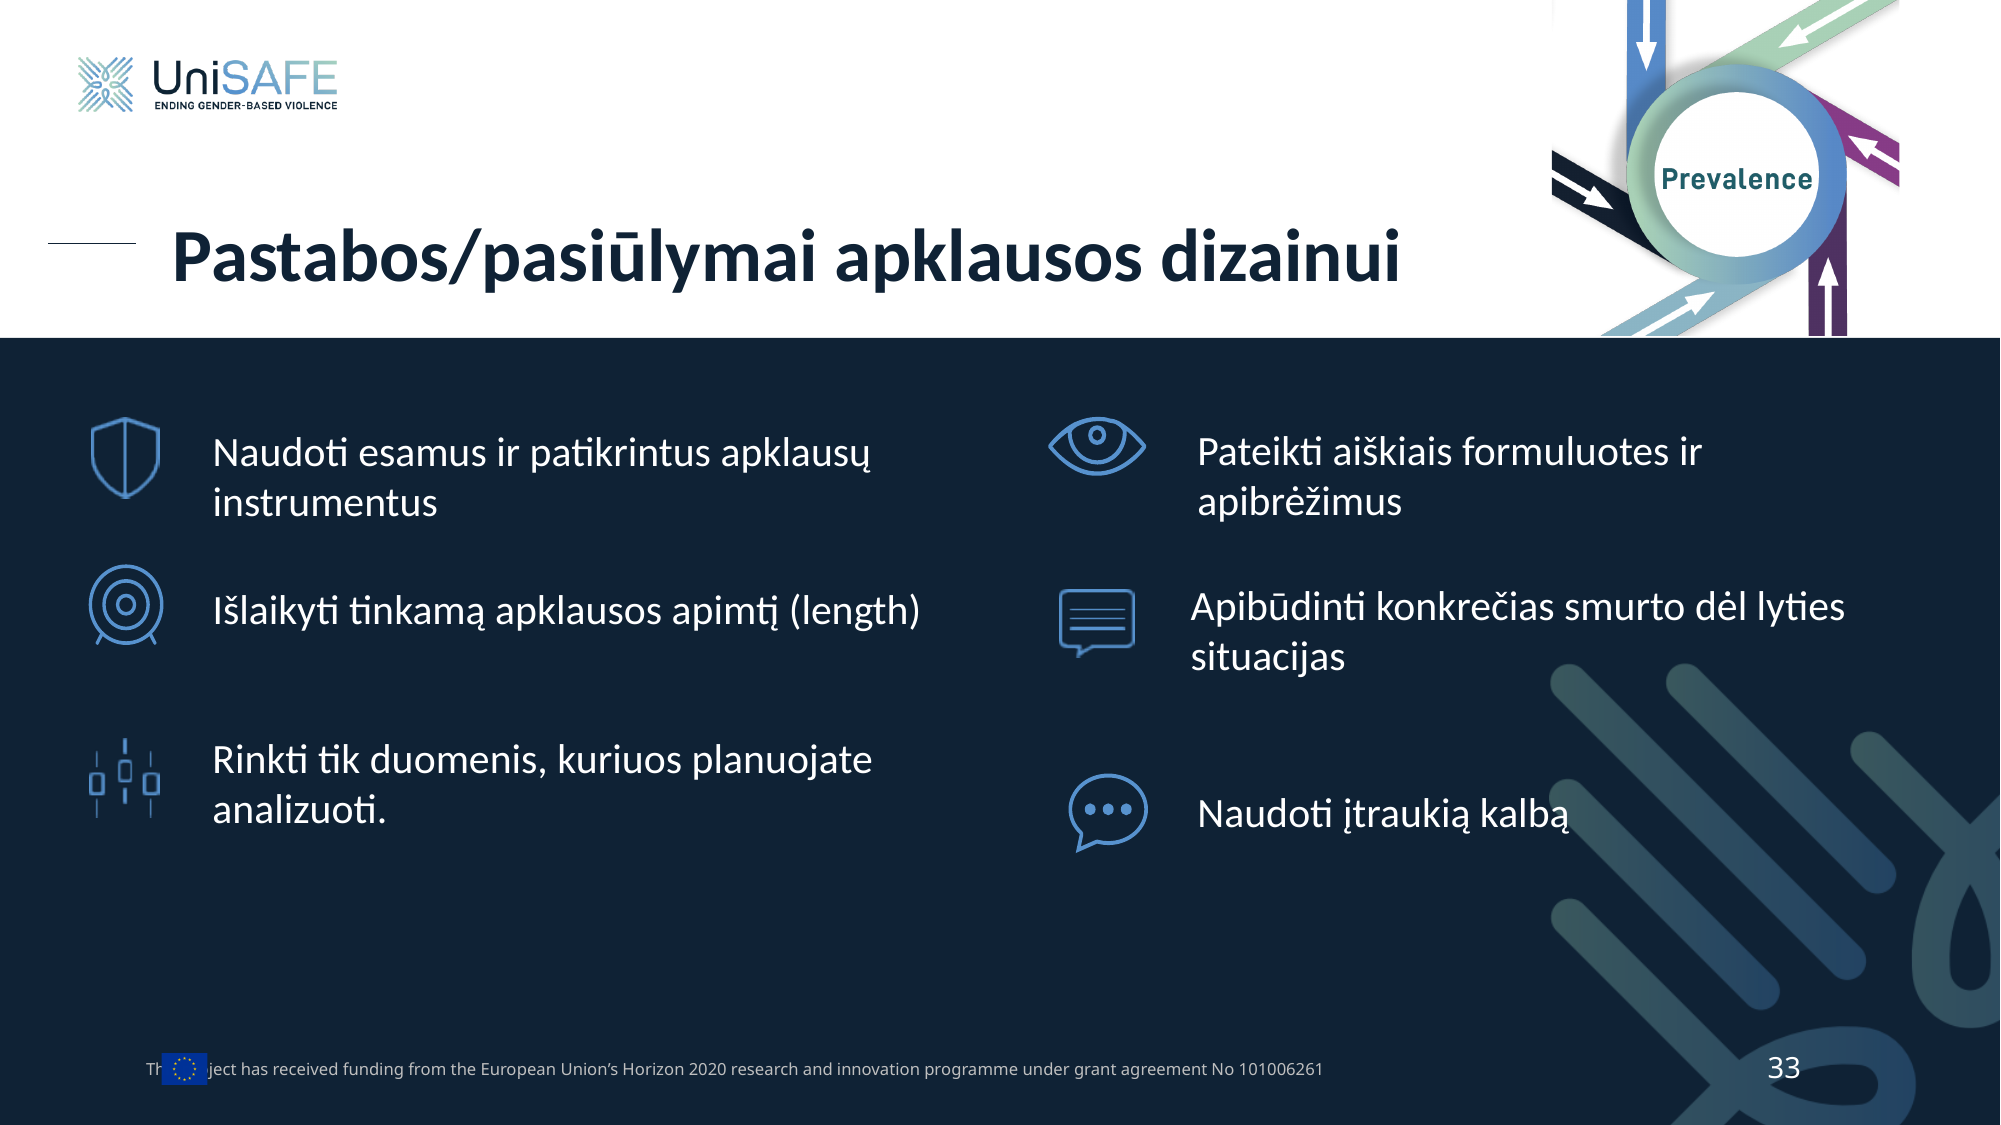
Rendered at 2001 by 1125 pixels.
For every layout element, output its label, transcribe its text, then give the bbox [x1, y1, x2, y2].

text_box Išlaikyti tinkamą apklausos apimtį (length) [197, 575, 998, 641]
text_box [88, 564, 164, 645]
text_box [1068, 773, 1148, 854]
picture [78, 57, 337, 112]
picture [89, 738, 160, 818]
picture [1059, 589, 1135, 658]
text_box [1048, 416, 1146, 476]
text_box Rinkti tik duomenis, kuriuos planuojate analizuoti. [197, 724, 896, 840]
picture [91, 417, 160, 499]
text_box Naudoti esamus ir patikrintus apklausų instrumentus [197, 417, 998, 533]
text_box Apibūdinti konkrečias smurto dėl lyties situacijas [1175, 571, 1874, 687]
picture [1551, 0, 1900, 336]
title Pastabos/pasiūlymai apklausos dizainui [172, 185, 1551, 313]
text_box Naudoti įtraukią kalbą [1182, 778, 1958, 844]
text_box Pateikti aiškiais formuluotes ir apibrėžimus [1182, 416, 1881, 532]
